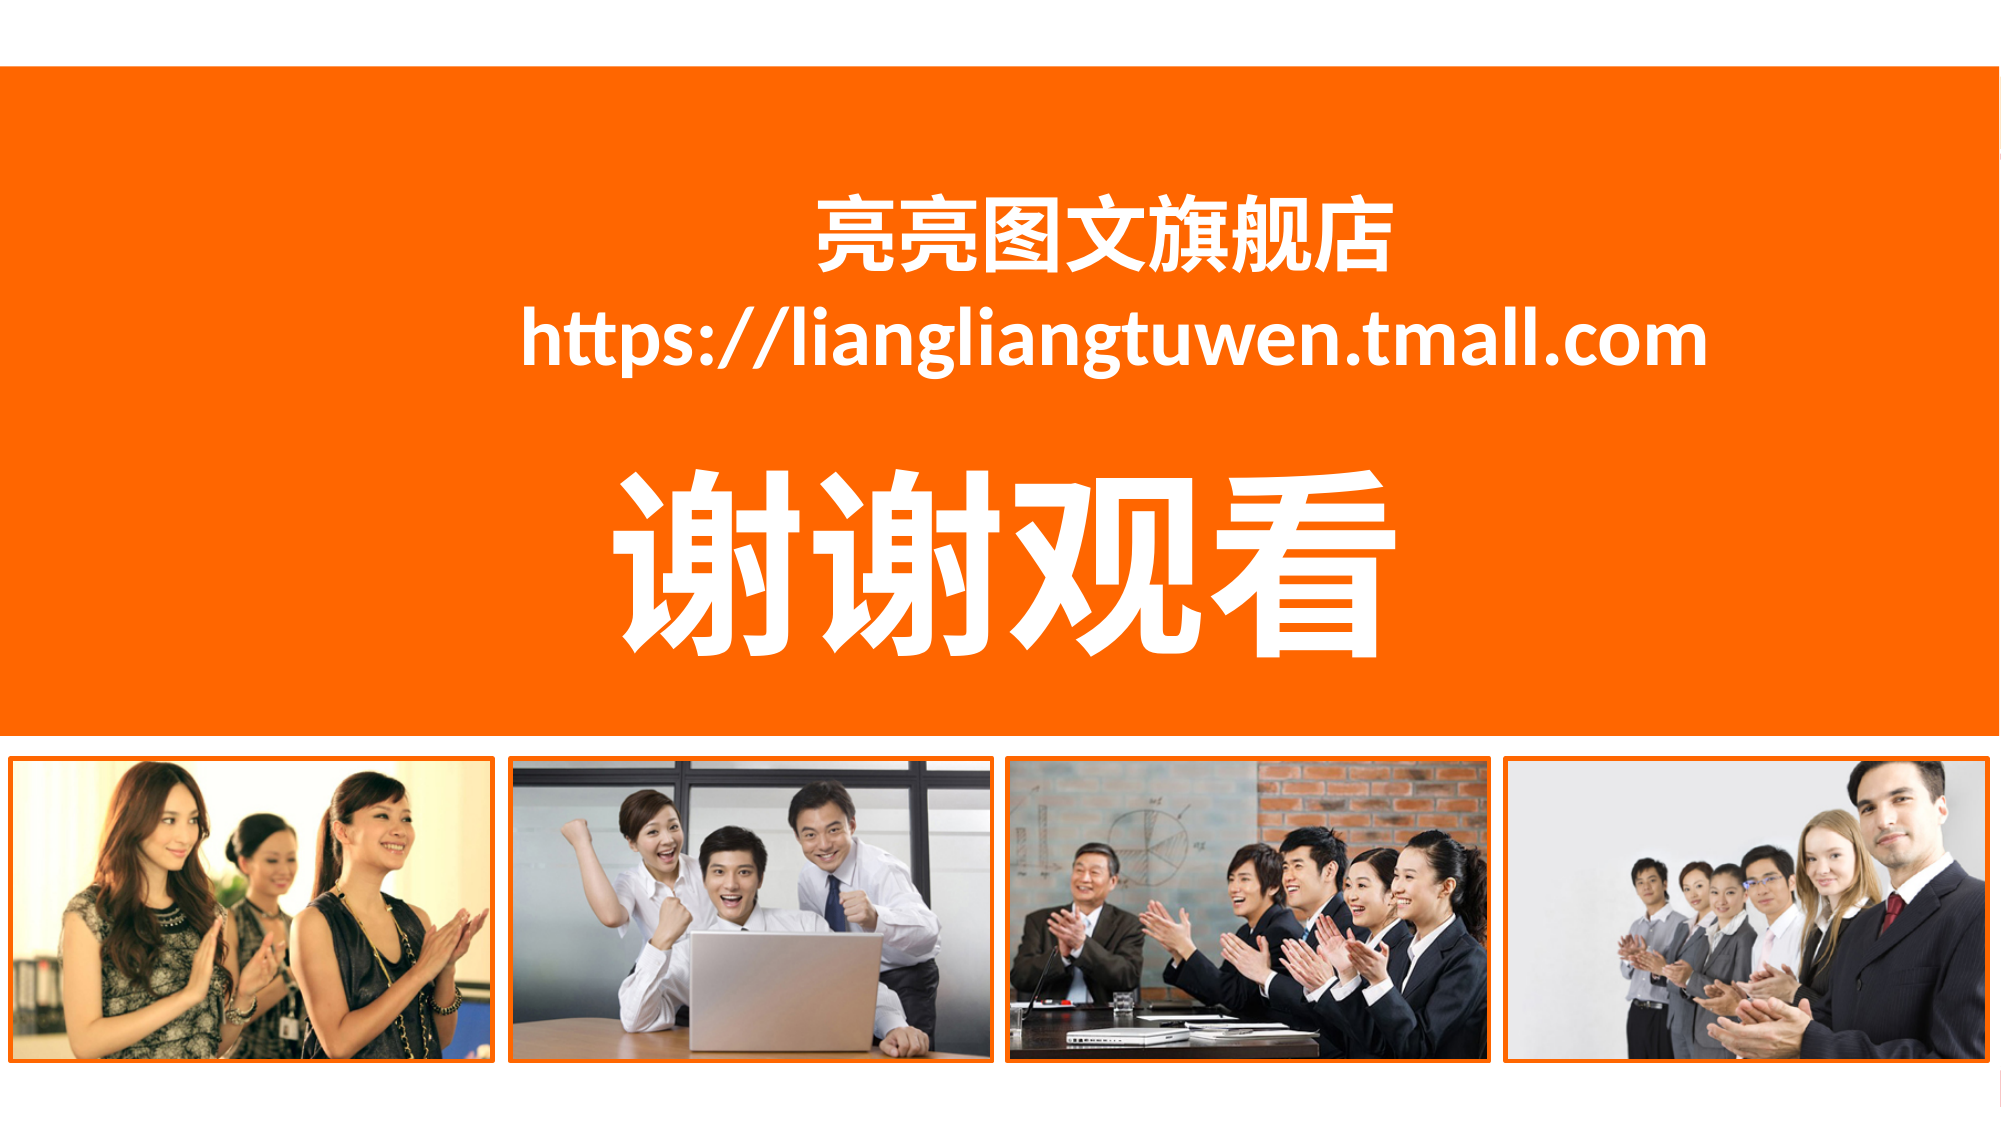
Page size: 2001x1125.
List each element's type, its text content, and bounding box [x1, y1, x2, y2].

picture [1009, 760, 1487, 1060]
text_box 亮亮图文旗舰店 https://liangliangtuwen.tmall.com [461, 174, 1770, 390]
picture [512, 760, 990, 1060]
text_box 谢谢观看 [591, 432, 1422, 688]
text_box [0, 64, 2001, 738]
picture [1507, 760, 1986, 1060]
picture [12, 760, 491, 1060]
